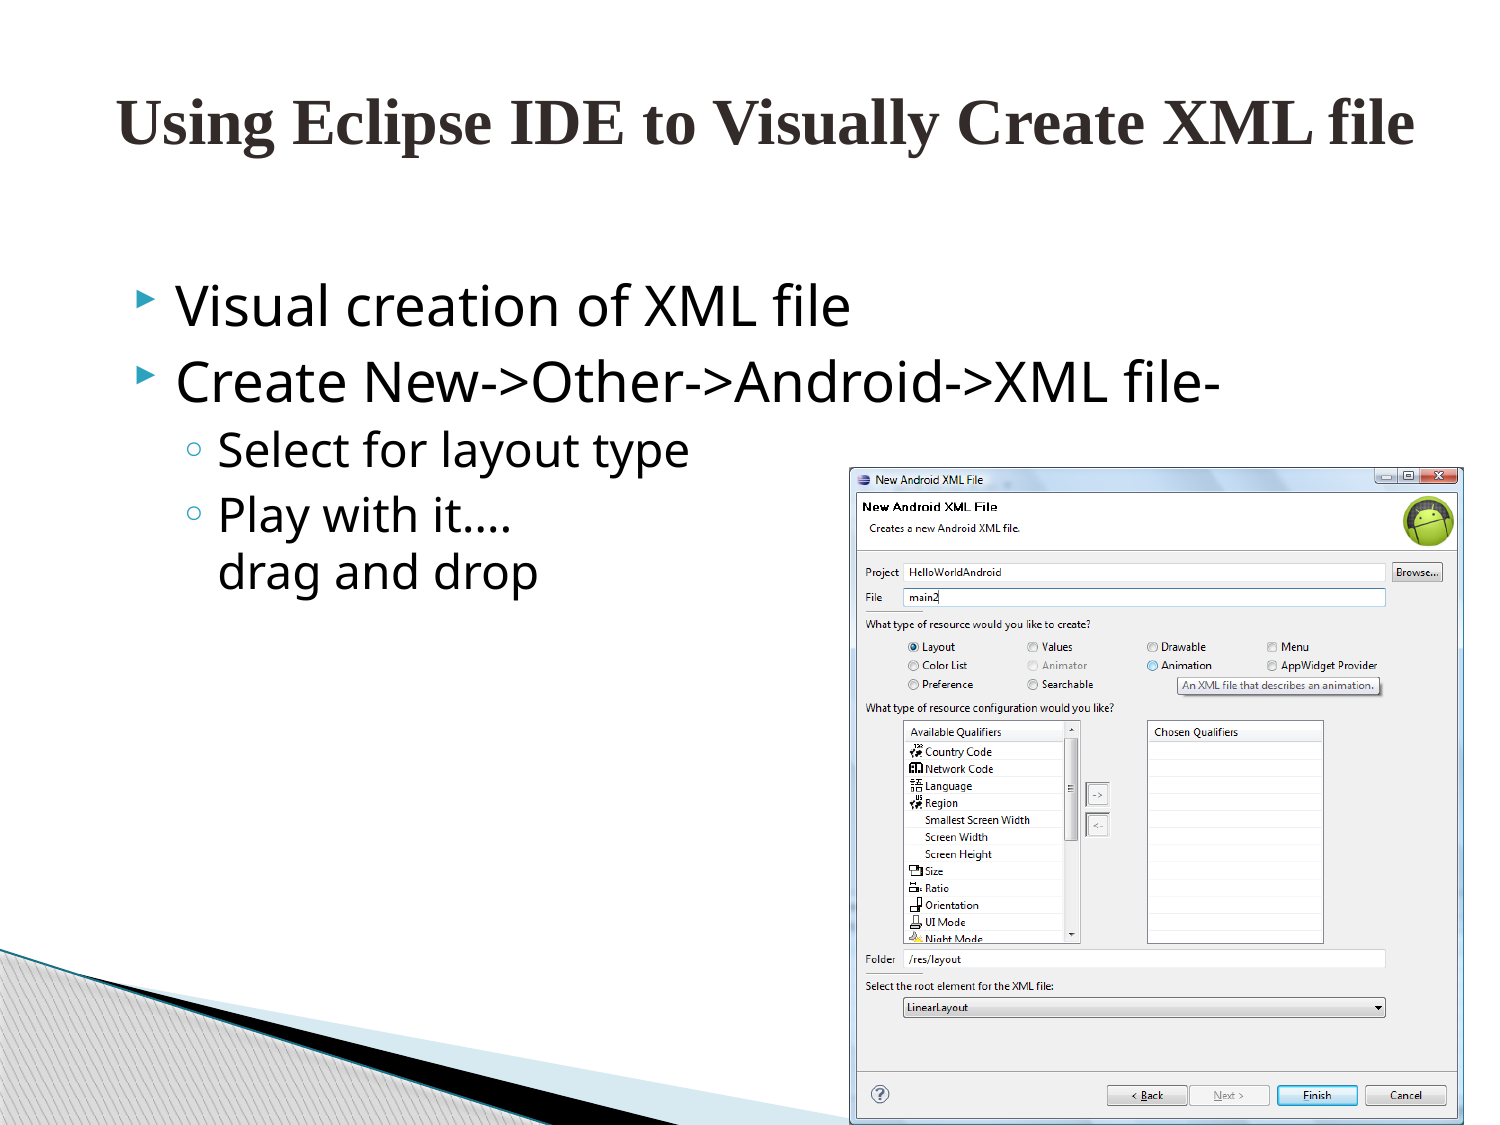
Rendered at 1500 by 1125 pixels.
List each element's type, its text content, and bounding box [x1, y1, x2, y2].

title Using Eclipse IDE to Visually Create XML file [100, 37, 1438, 200]
picture [849, 466, 1464, 1125]
list Visual creation of XML file Create New->Other->Android->XML file- Select for layout type Play with it…. drag and drop [100, 262, 1438, 1000]
